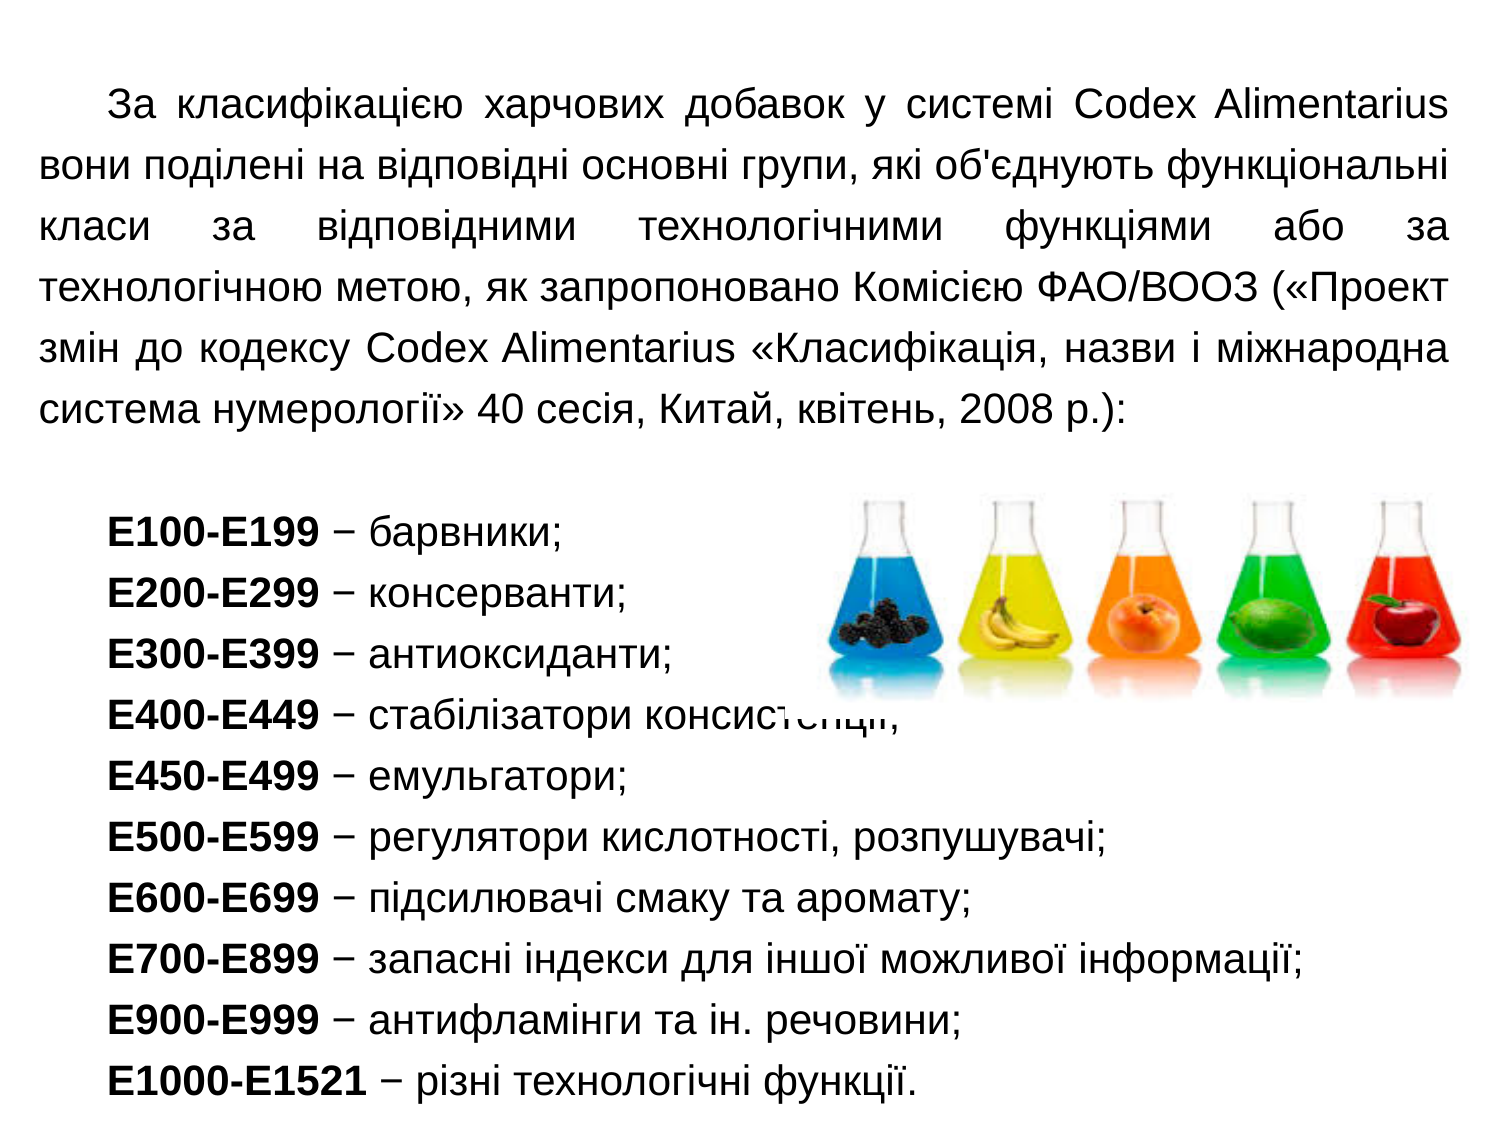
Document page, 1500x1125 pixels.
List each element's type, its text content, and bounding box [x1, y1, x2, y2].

picture [784, 480, 1491, 719]
list За класифікацією харчових добавок у системі Codex Alimentarius вони поділені на відповідні основні групи, які об'єднують функціональні класи за відповідними технологічними функціями або за технологічною метою, як запропоновано Комісією ФАО/ВООЗ («Проект змін до кодексу Codex Alimentarius «Класифікація, назви і міжнародна система нумерології» 40 сесія, Китай, квітень, 2008 р.): Е100-Е199 − барвники; Е200-Е299 − консерванти; Е300-Е399 − антиоксиданти; Е400-Е449 − стабілізатори консистенції; Е450-Е499 − емульгатори; Е500-Е599 − регулятори кислотності, розпушувачі; Е600-Е699 − підсилювачі смаку та аромату; Е700-Е899 − запасні індекси для іншої можливої інформації; Е900-Е999 − антифламінги та ін. речовини; Е1000-Е1521 − різні технологічні функції. [23, 58, 1465, 1125]
